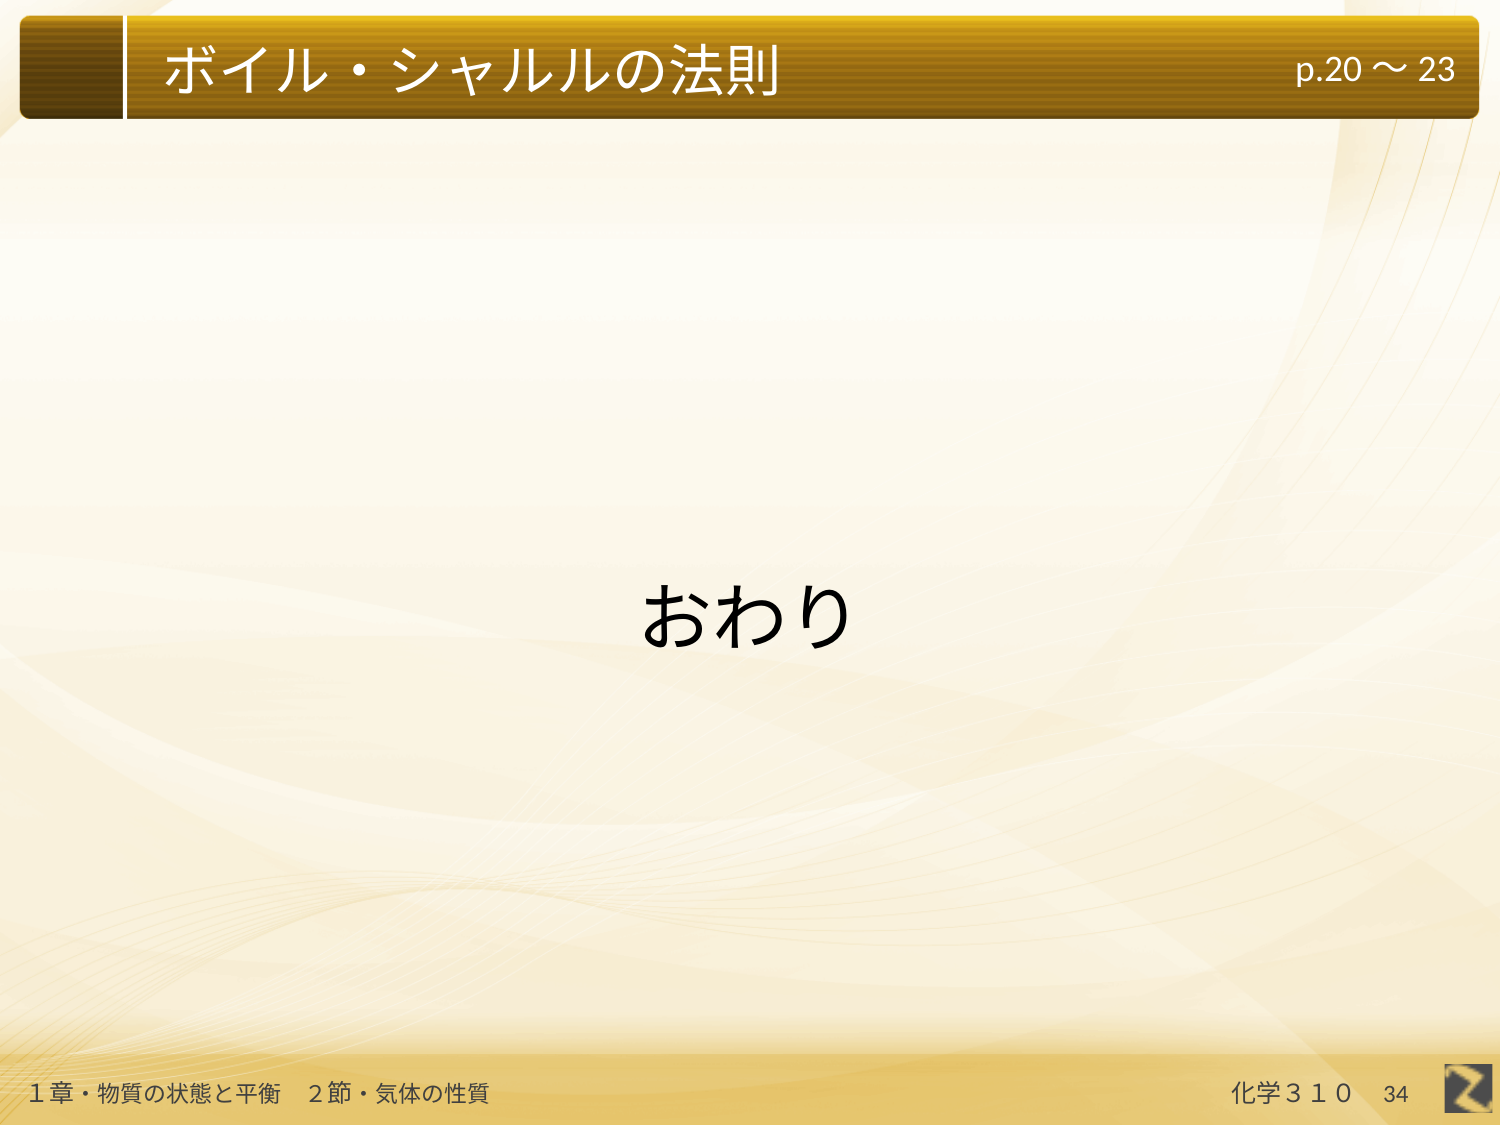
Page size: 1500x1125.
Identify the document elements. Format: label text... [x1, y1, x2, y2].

picture [0, 668, 1500, 1125]
slide_number 34 [1356, 1070, 1436, 1118]
picture [0, 0, 1500, 562]
text_box おわり [0, 562, 1500, 668]
